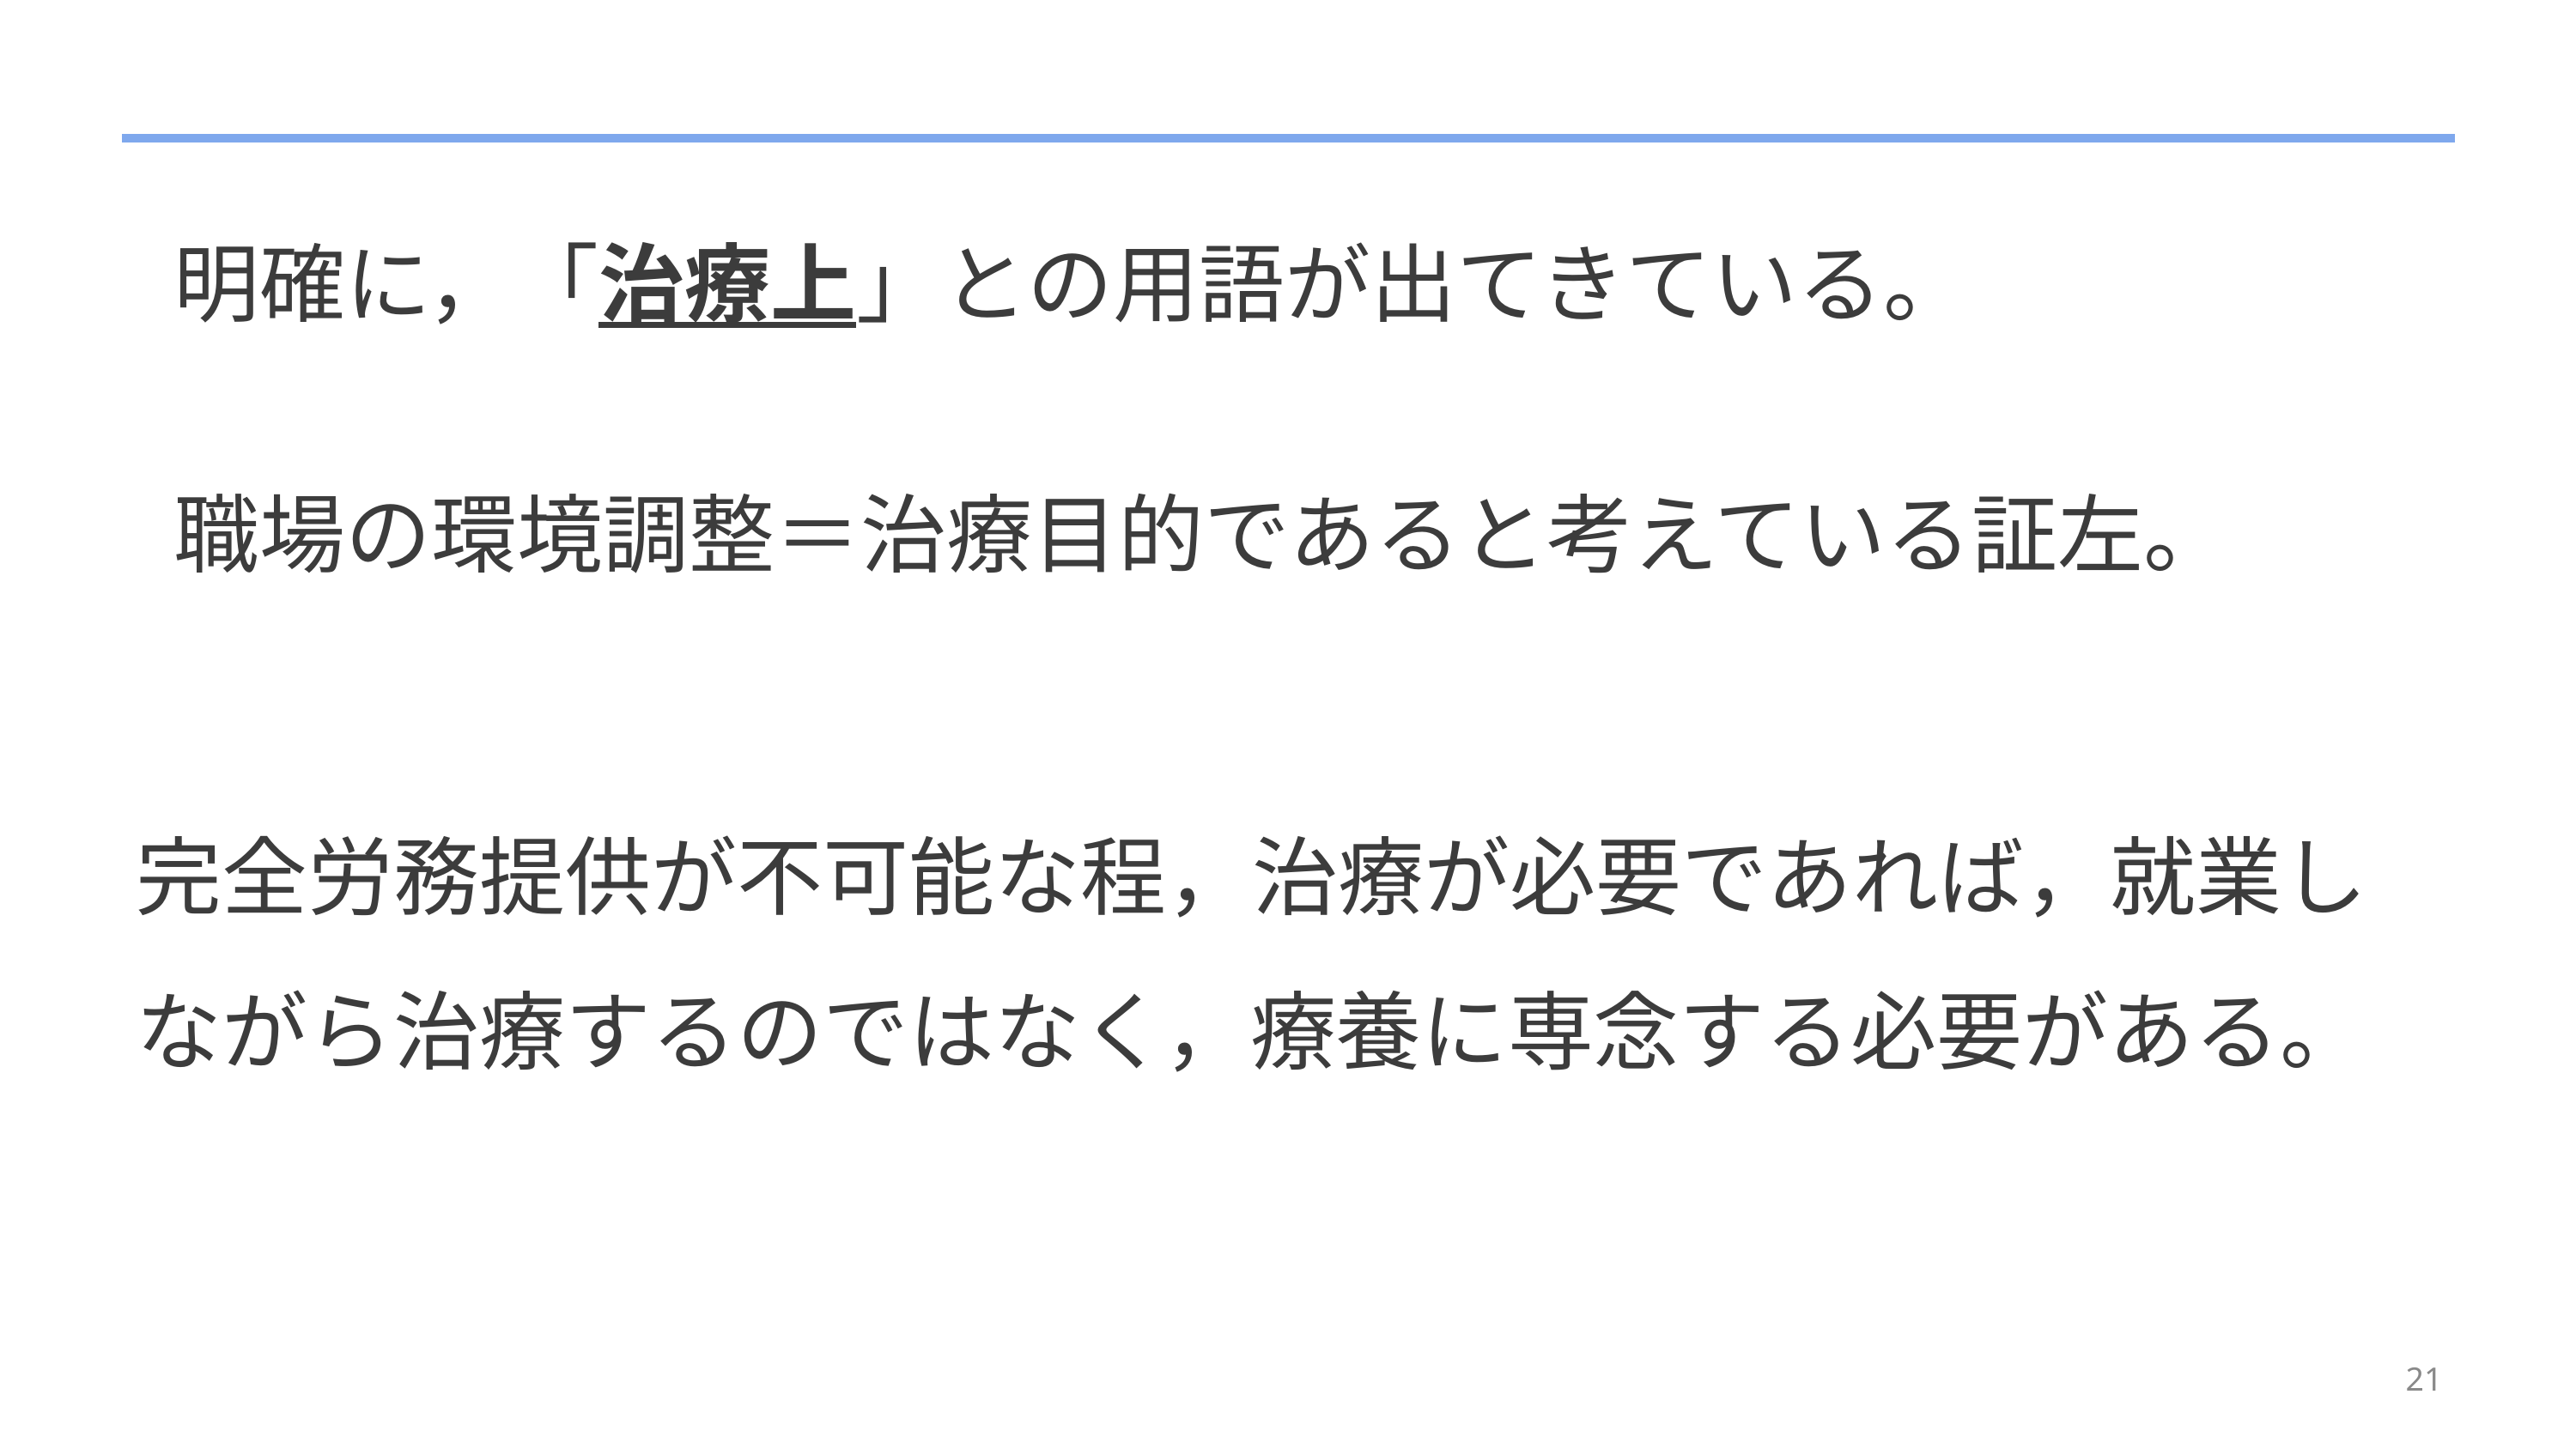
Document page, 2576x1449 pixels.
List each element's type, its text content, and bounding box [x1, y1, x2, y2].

slide_number 21 [2337, 1342, 2456, 1420]
list 明確に，「治療上」との用語が出てきている。 職場の環境調整＝治療目的であると考えている証左。 完全労務提供が不可能な程，治療が必要であれば，就業しながら治療するのではなく，療養に専念する必要がある。 [123, 171, 2456, 1317]
